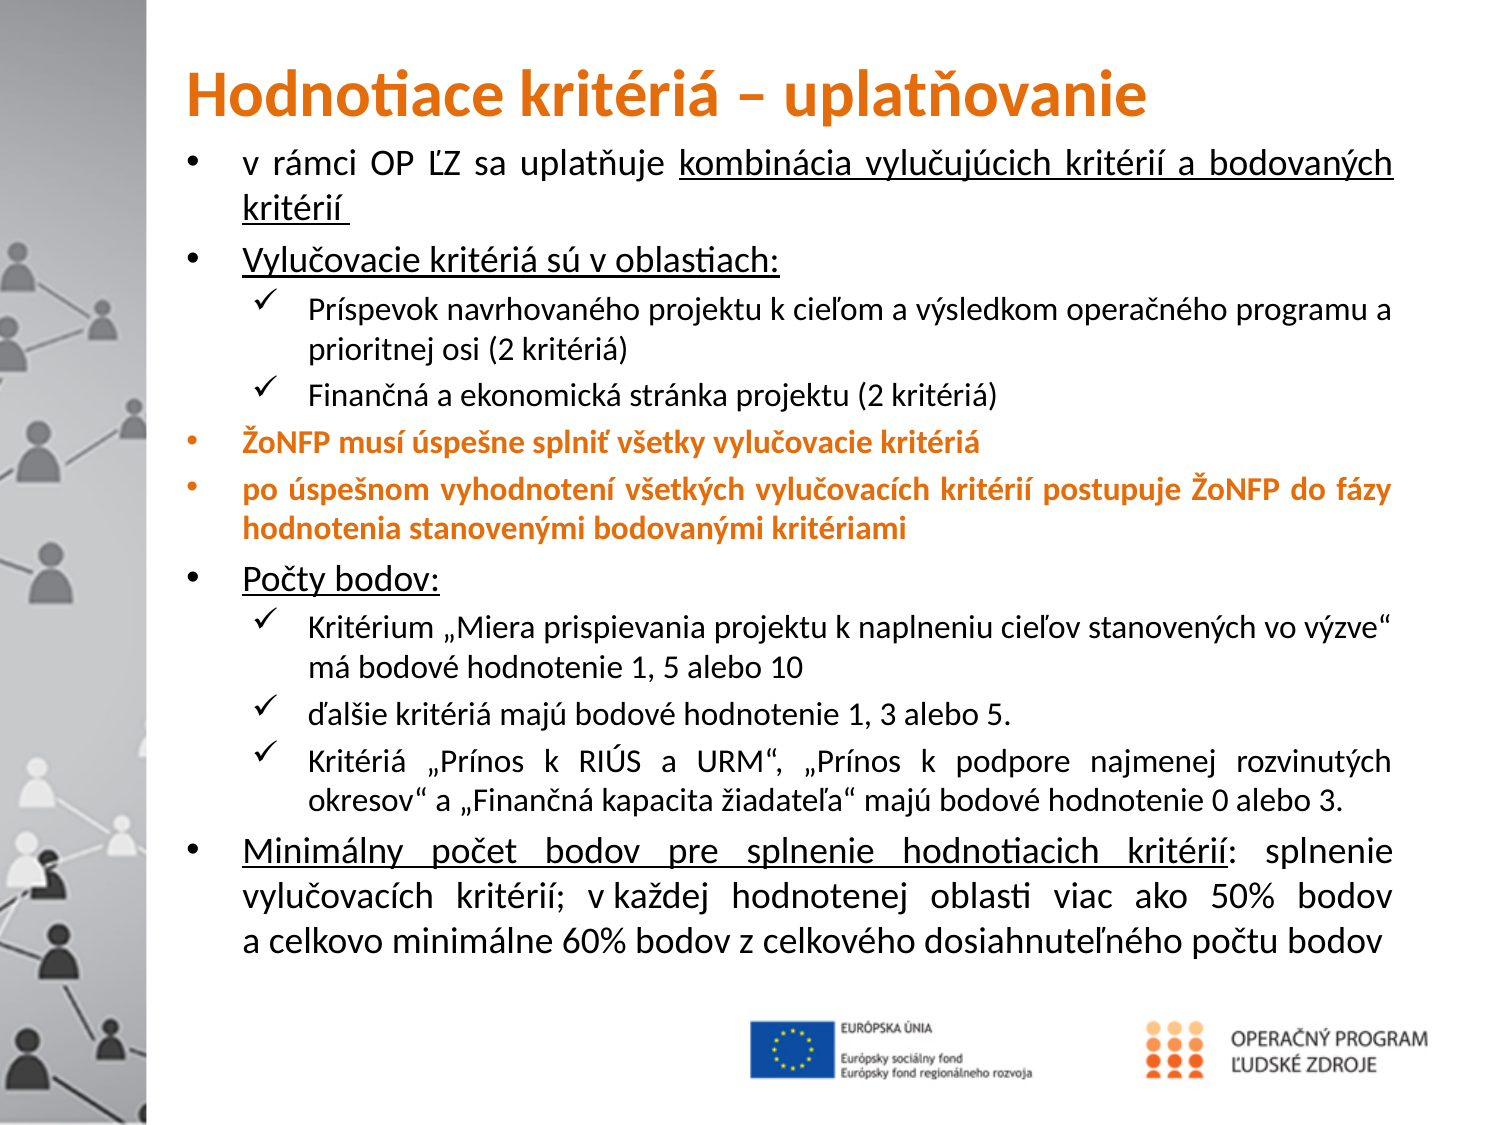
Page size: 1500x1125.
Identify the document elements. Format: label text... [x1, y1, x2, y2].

list Hodnotiace kritériá – uplatňovanie v rámci OP ĽZ sa uplatňuje kombinácia vylučujúcich kritérií a bodovaných kritérií Vylučovacie kritériá sú v oblastiach: Príspevok navrhovaného projektu k cieľom a výsledkom operačného programu a prioritnej osi (2 kritériá) Finančná a ekonomická stránka projektu (2 kritériá) ŽoNFP musí úspešne splniť všetky vylučovacie kritériá po úspešnom vyhodnotení všetkých vylučovacích kritérií postupuje ŽoNFP do fázy hodnotenia stanovenými bodovanými kritériami Počty bodov: Kritérium „Miera prispievania projektu k naplneniu cieľov stanovených vo výzve“ má bodové hodnotenie 1, 5 alebo 10 ďalšie kritériá majú bodové hodnotenie 1, 3 alebo 5. Kritériá „Prínos k RIÚS a URM“, „Prínos k podpore najmenej rozvinutých okresov“ a „Finančná kapacita žiadateľa“ majú bodové hodnotenie 0 alebo 3. Minimálny počet bodov pre splnenie hodnotiacich kritérií: splnenie vylučovacích kritérií; v každej hodnotenej oblasti viac ako 50% bodov a celkovo minimálne 60% bodov z celkového dosiahnuteľného počtu bodov [170, 42, 1409, 1000]
picture [0, 0, 1500, 1125]
